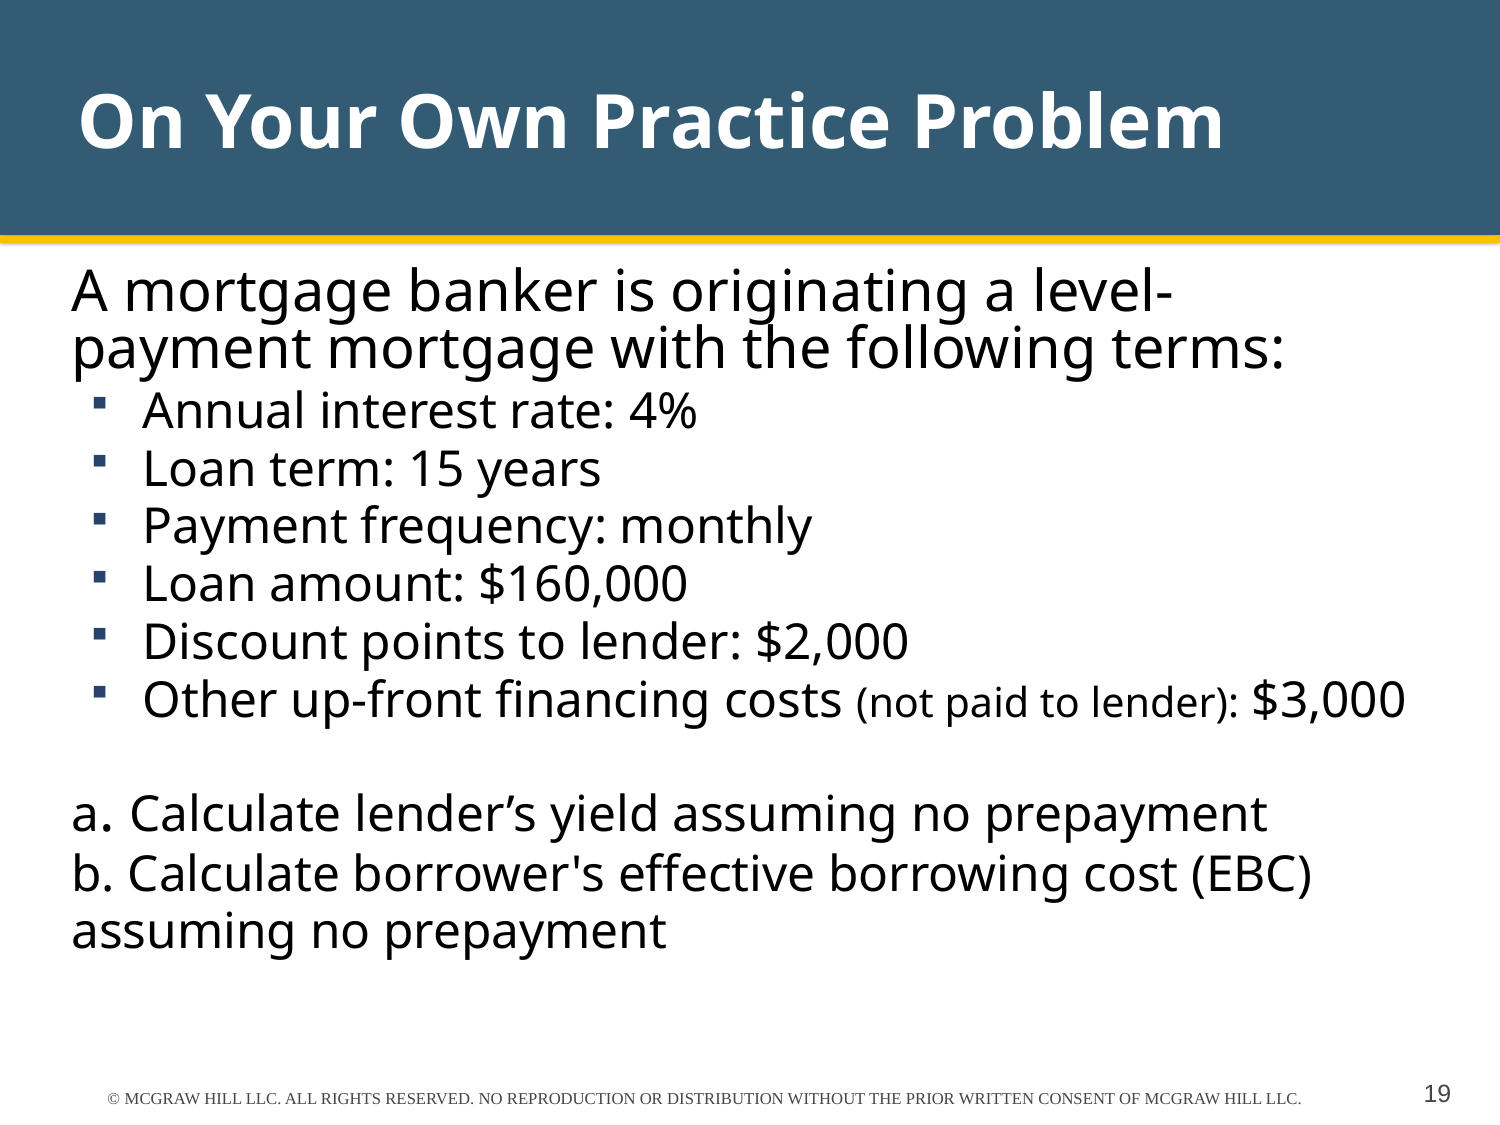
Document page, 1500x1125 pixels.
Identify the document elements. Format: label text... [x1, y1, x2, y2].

title On Your Own Practice Problem [62, 24, 1413, 213]
slide_number 19 [1345, 1062, 1467, 1108]
footer © MCGRAW HILL LLC. ALL RIGHTS RESERVED. NO REPRODUCTION OR DISTRIBUTION WITHOUT THE PRIOR WRITTEN CONSENT OF MCGRAW HILL LLC. [75, 1062, 1337, 1108]
list A mortgage banker is originating a level-payment mortgage with the following terms: Annual interest rate: 4% Loan term: 15 years Payment frequency: monthly Loan amount: $160,000 Discount points to lender: $2,000 Other up-front financing costs (not paid to lender): $3,000 a. Calculate lender’s yield assuming no prepayment b. Calculate borrower's effective borrowing cost (EBC) assuming no prepayment [62, 249, 1425, 988]
